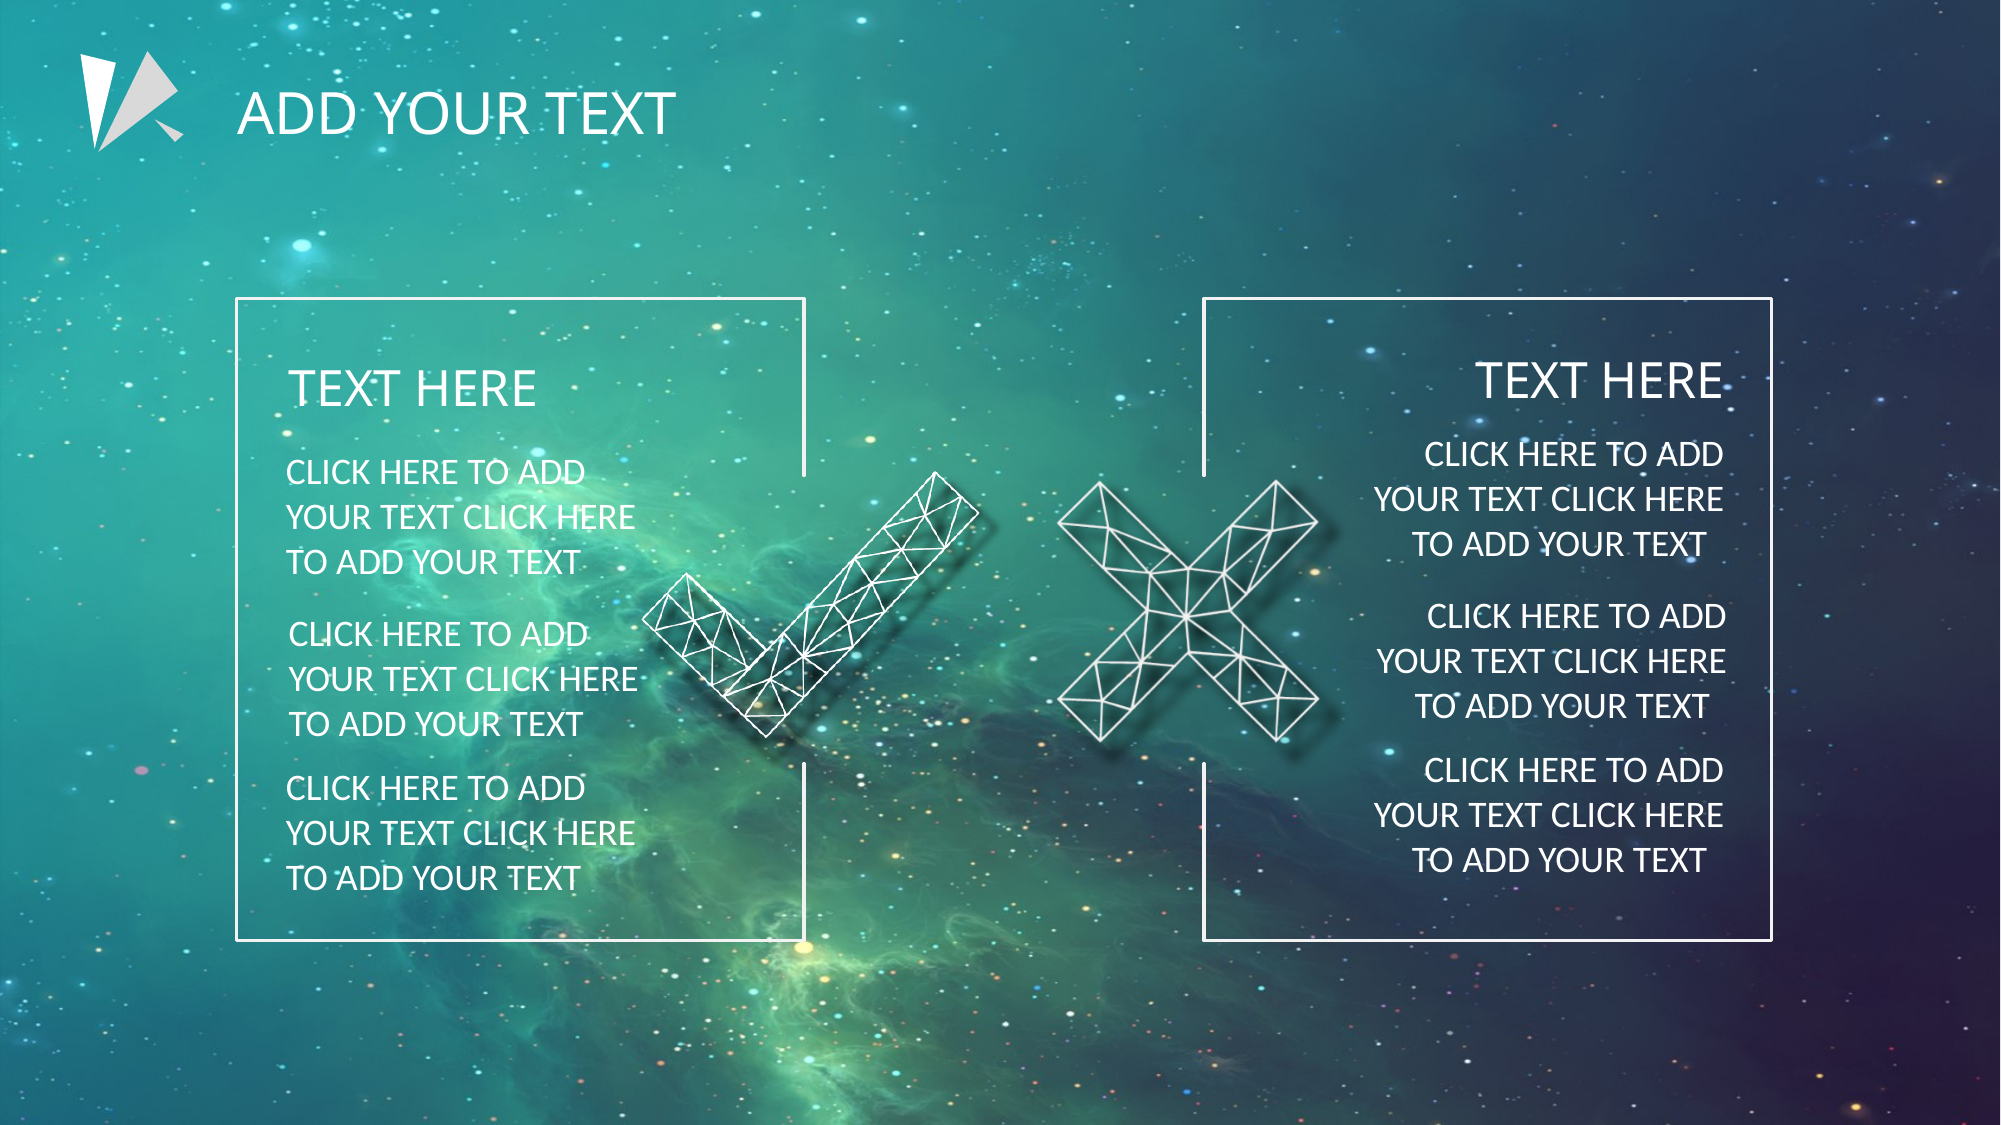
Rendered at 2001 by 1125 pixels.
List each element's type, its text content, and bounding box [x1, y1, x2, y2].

text_box [235, 297, 805, 942]
text_box CLICK HERE TO ADD YOUR TEXT CLICK HERE TO ADD YOUR TEXT [271, 755, 689, 951]
text_box CLICK HERE TO ADD YOUR TEXT CLICK HERE TO ADD YOUR TEXT [273, 601, 619, 755]
text_box TEXT HERE [273, 349, 640, 425]
text_box CLICK HERE TO ADD YOUR TEXT CLICK HERE TO ADD YOUR TEXT [1375, 583, 1742, 779]
text_box [1203, 297, 1773, 942]
picture [0, 0, 2001, 1125]
text_box CLICK HERE TO ADD YOUR TEXT CLICK HERE TO ADD YOUR TEXT [1321, 737, 1739, 933]
text_box CLICK HERE TO ADD YOUR TEXT CLICK HERE TO ADD YOUR TEXT [271, 439, 689, 635]
text_box CLICK HERE TO ADD YOUR TEXT CLICK HERE TO ADD YOUR TEXT [1321, 421, 1739, 583]
text_box ADD YOUR TEXT [222, 68, 742, 154]
text_box TEXT HERE [1373, 341, 1740, 417]
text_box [69, 57, 175, 146]
